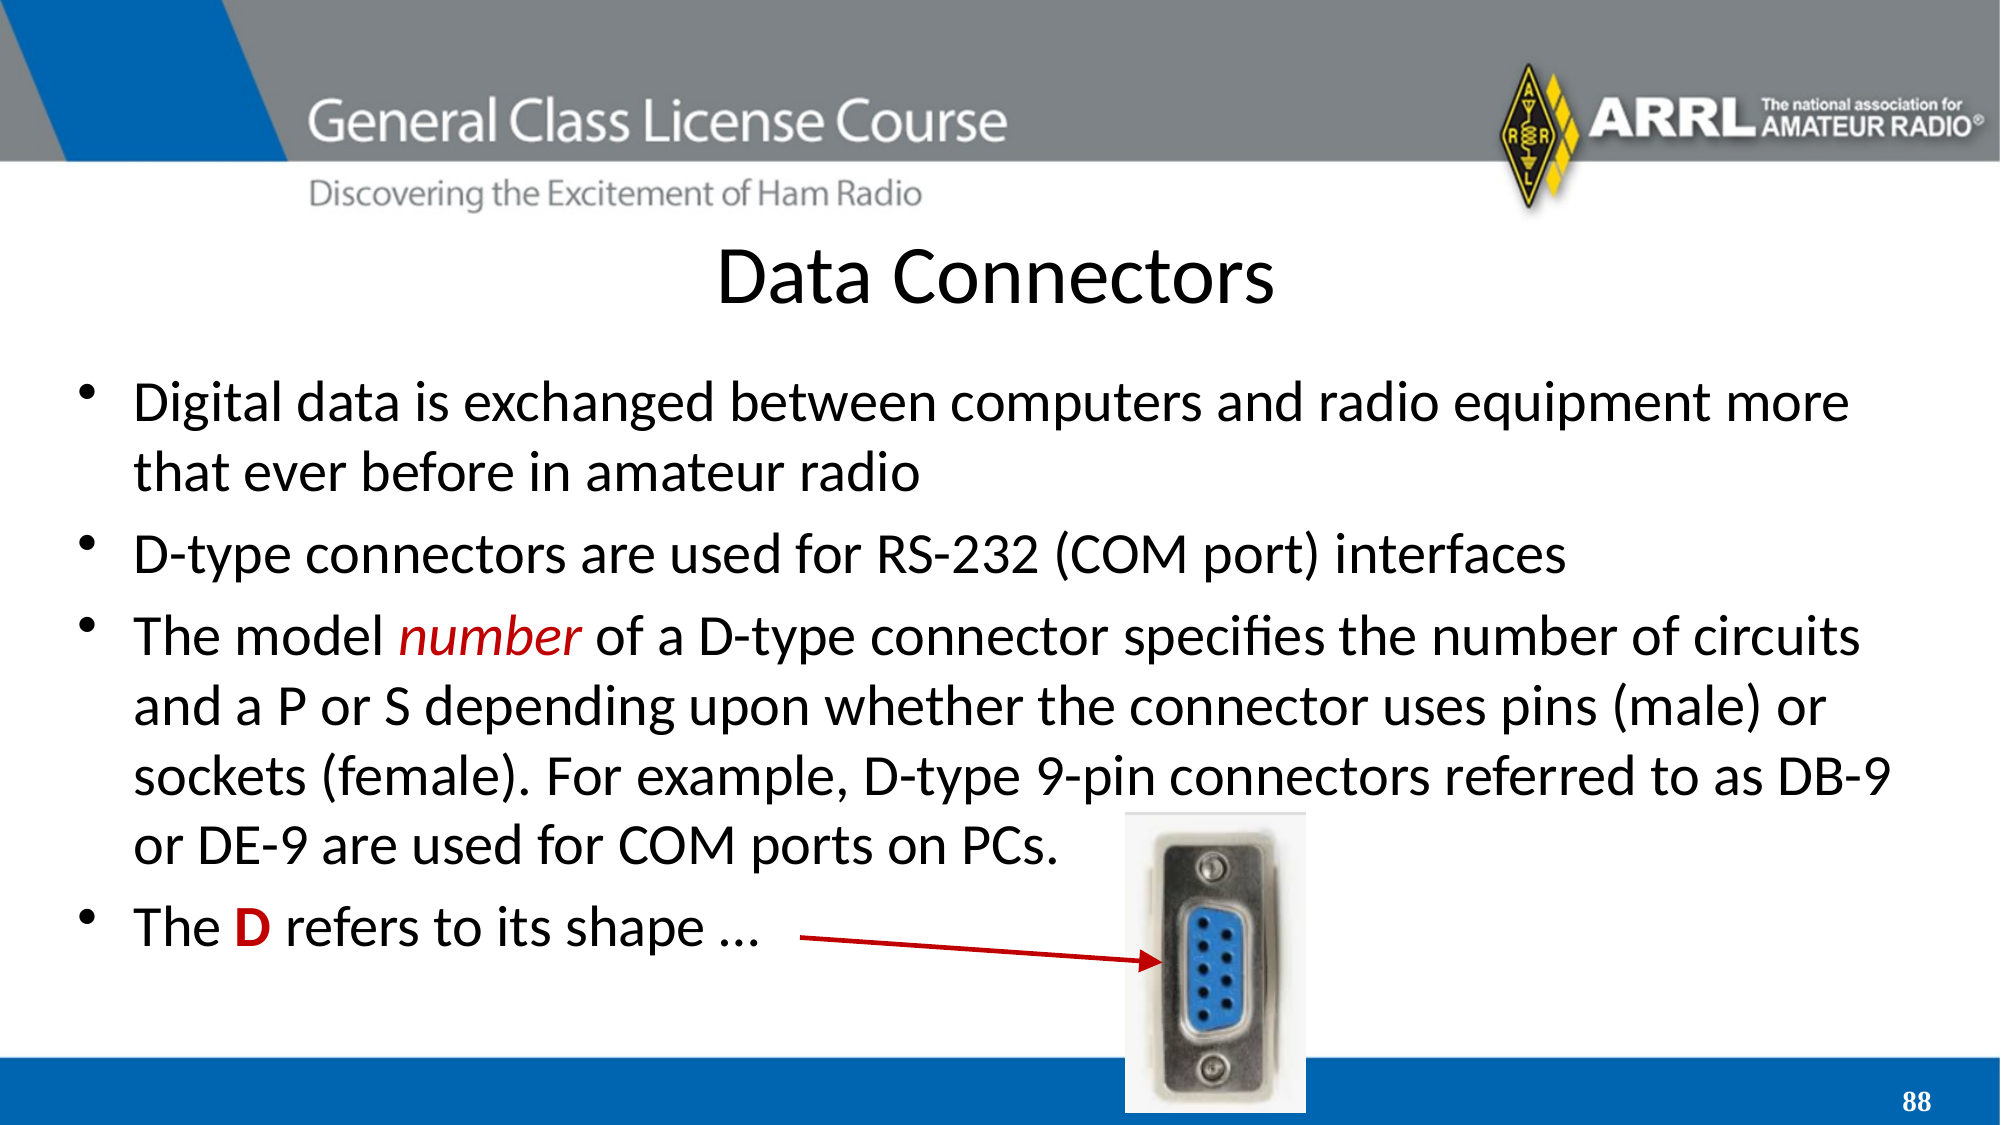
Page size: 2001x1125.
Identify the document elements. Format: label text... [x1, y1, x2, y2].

picture [0, 0, 2001, 1125]
list Digital data is exchanged between computers and radio equipment more that ever before in amateur radio D-type connectors are used for RS-232 (COM port) interfaces The model number of a D-type connector specifies the number of circuits and a P or S depending upon whether the connector uses pins (male) or sockets (female). For example, D-type 9-pin connectors referred to as DB-9 or DE-9 are used for COM ports on PCs. The D refers to its shape … [62, 355, 1938, 838]
title Data Connectors [96, 212, 1897, 355]
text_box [799, 937, 1163, 963]
